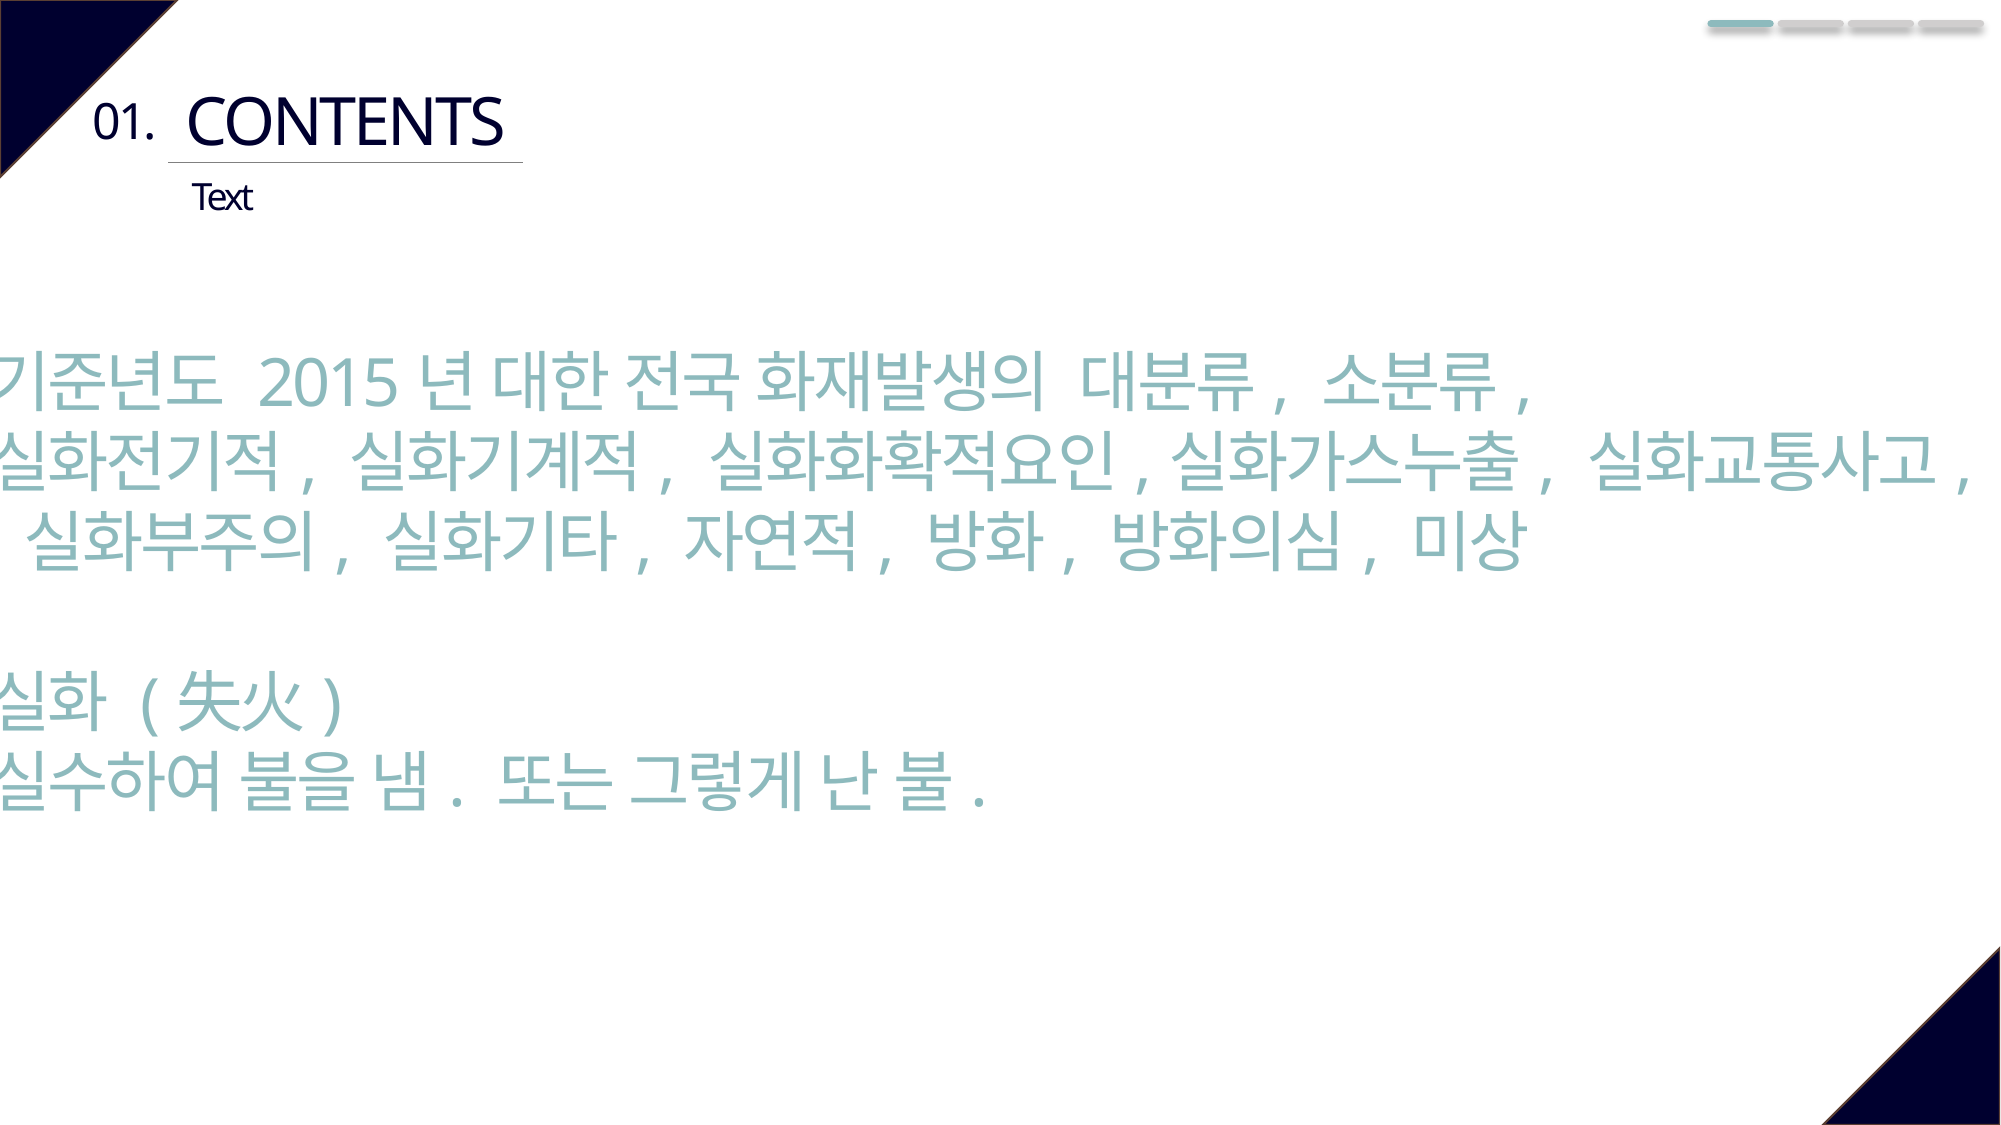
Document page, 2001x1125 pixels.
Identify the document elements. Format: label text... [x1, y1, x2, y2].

text_box Text [176, 165, 270, 225]
text_box 01. [78, 81, 172, 157]
text_box CONTENTS [170, 71, 521, 162]
text_box 기준년도 2015년 대한 전국 화재발생의 대분류, 소분류, 실화전기적, 실화기계적, 실화화확적요인,실화가스누출, 실화교통사고, 실화부주의, 실화기타, 자연적, 방화, 방화의심, 미상 실화 (失火) 실수하여 불을 냄. 또는 그렇게 난 불. [0, 252, 1989, 908]
text_box CONTENTS [170, 163, 521, 167]
